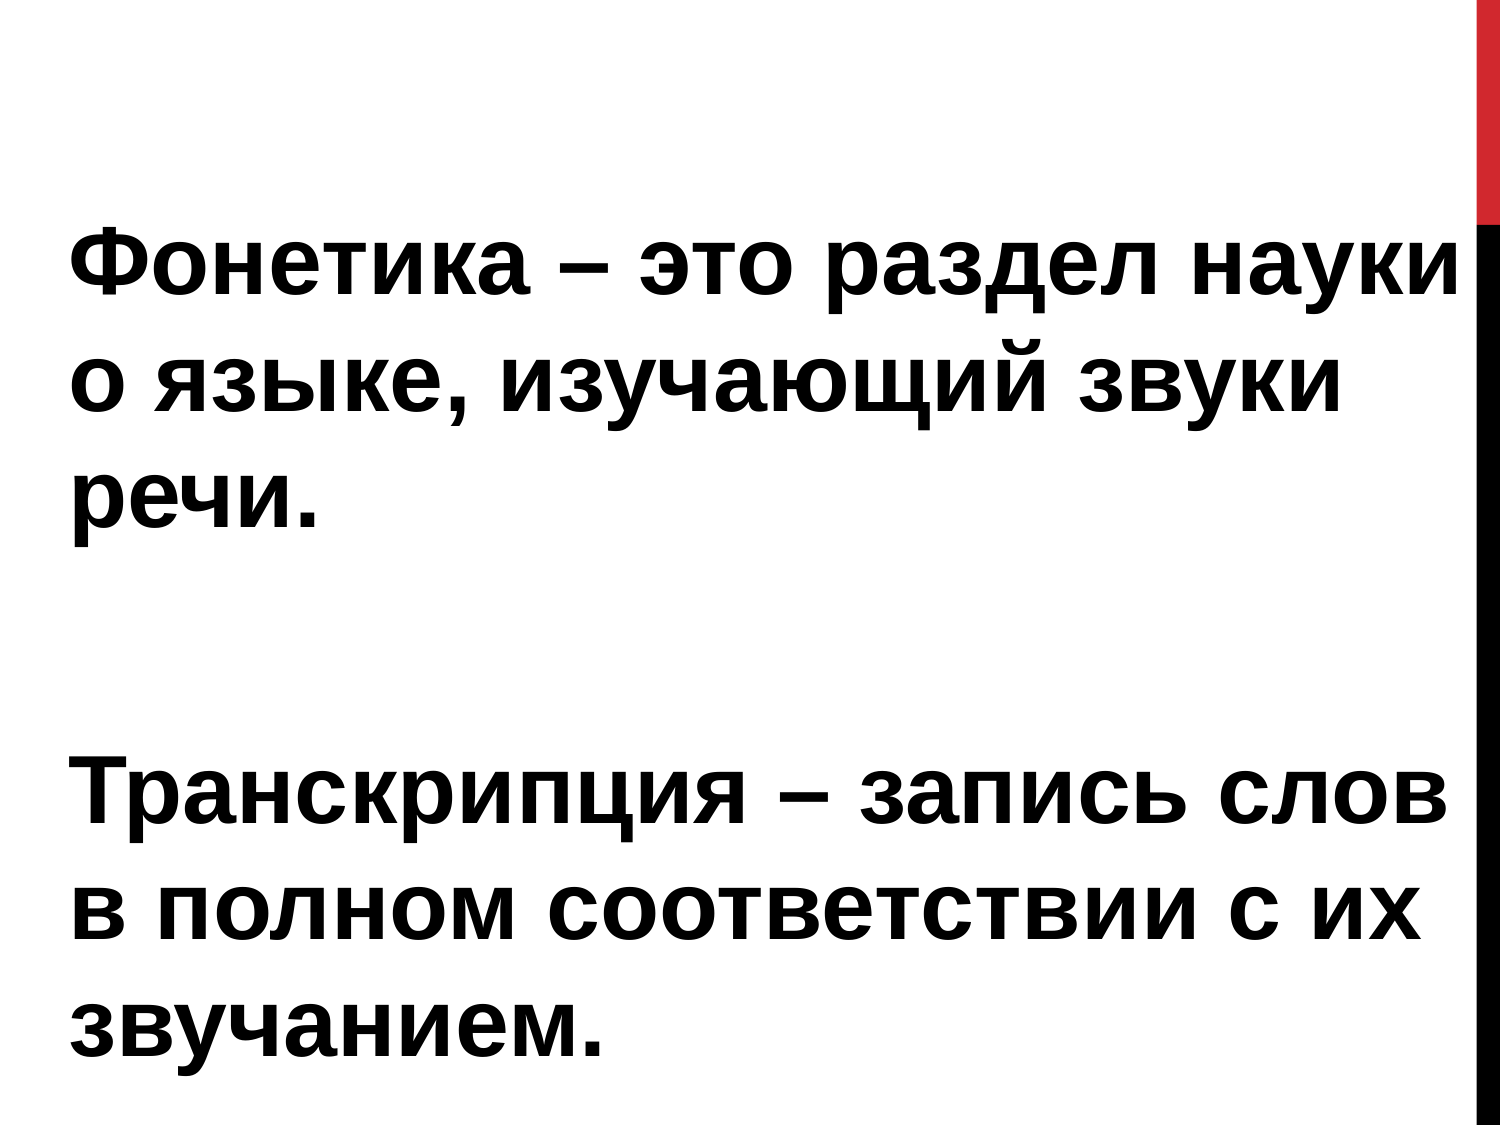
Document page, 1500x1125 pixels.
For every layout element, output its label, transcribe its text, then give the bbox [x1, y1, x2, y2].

list Фонетика – это раздел науки о языке, изучающий звуки речи. Транскрипция – запись слов в полном соответствии с их звучанием. [53, 42, 1483, 1094]
